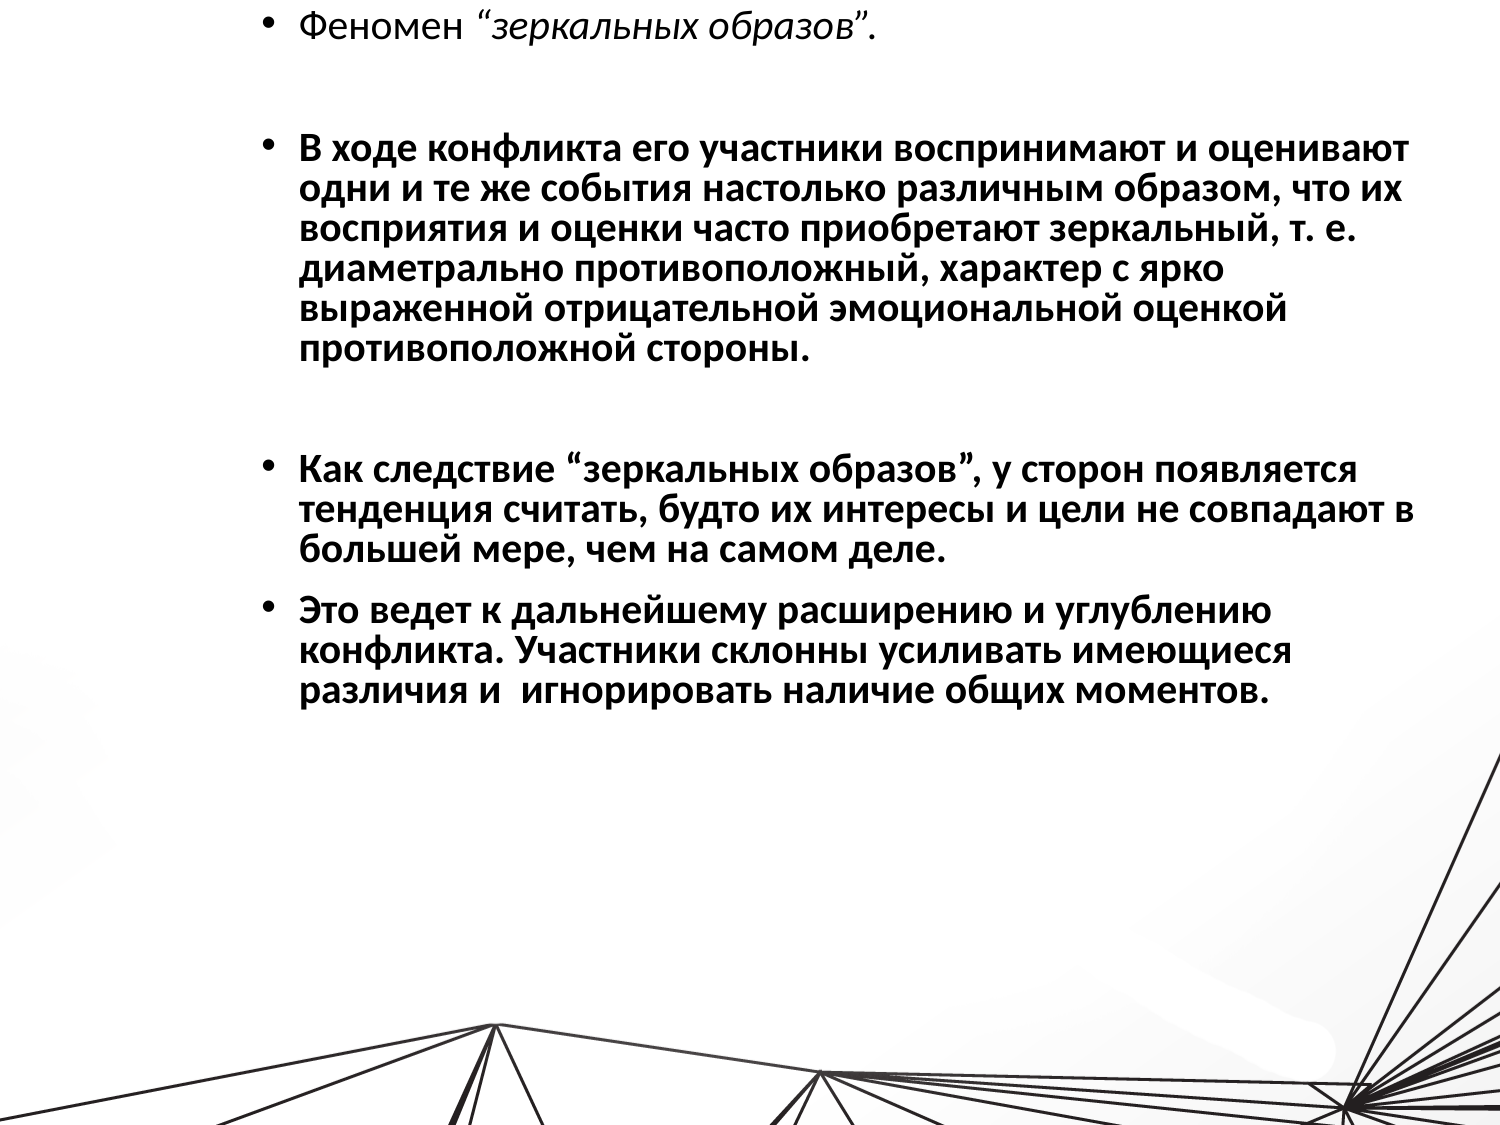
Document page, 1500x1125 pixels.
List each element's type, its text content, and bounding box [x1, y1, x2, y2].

picture [0, 0, 1500, 1125]
list Феномен “зеркальных образов”. В ходе конфликта его участники воспринимают и оценивают одни и те же события настолько различным образом, что их восприятия и оценки часто приобретают зеркальный, т. е. диаметрально противоположный, характер с ярко выраженной отрицательной эмоциональной оценкой противоположной стороны. Как следствие “зеркальных образов”, у сторон появляется тенденция считать, будто их интересы и цели не совпадают в большей мере, чем на самом деле. Это ведет к дальнейшему расширению и углублению конфликта. Участники склонны усиливать имеющиеся различия и игнорировать наличие общих моментов. [245, 0, 1448, 1024]
